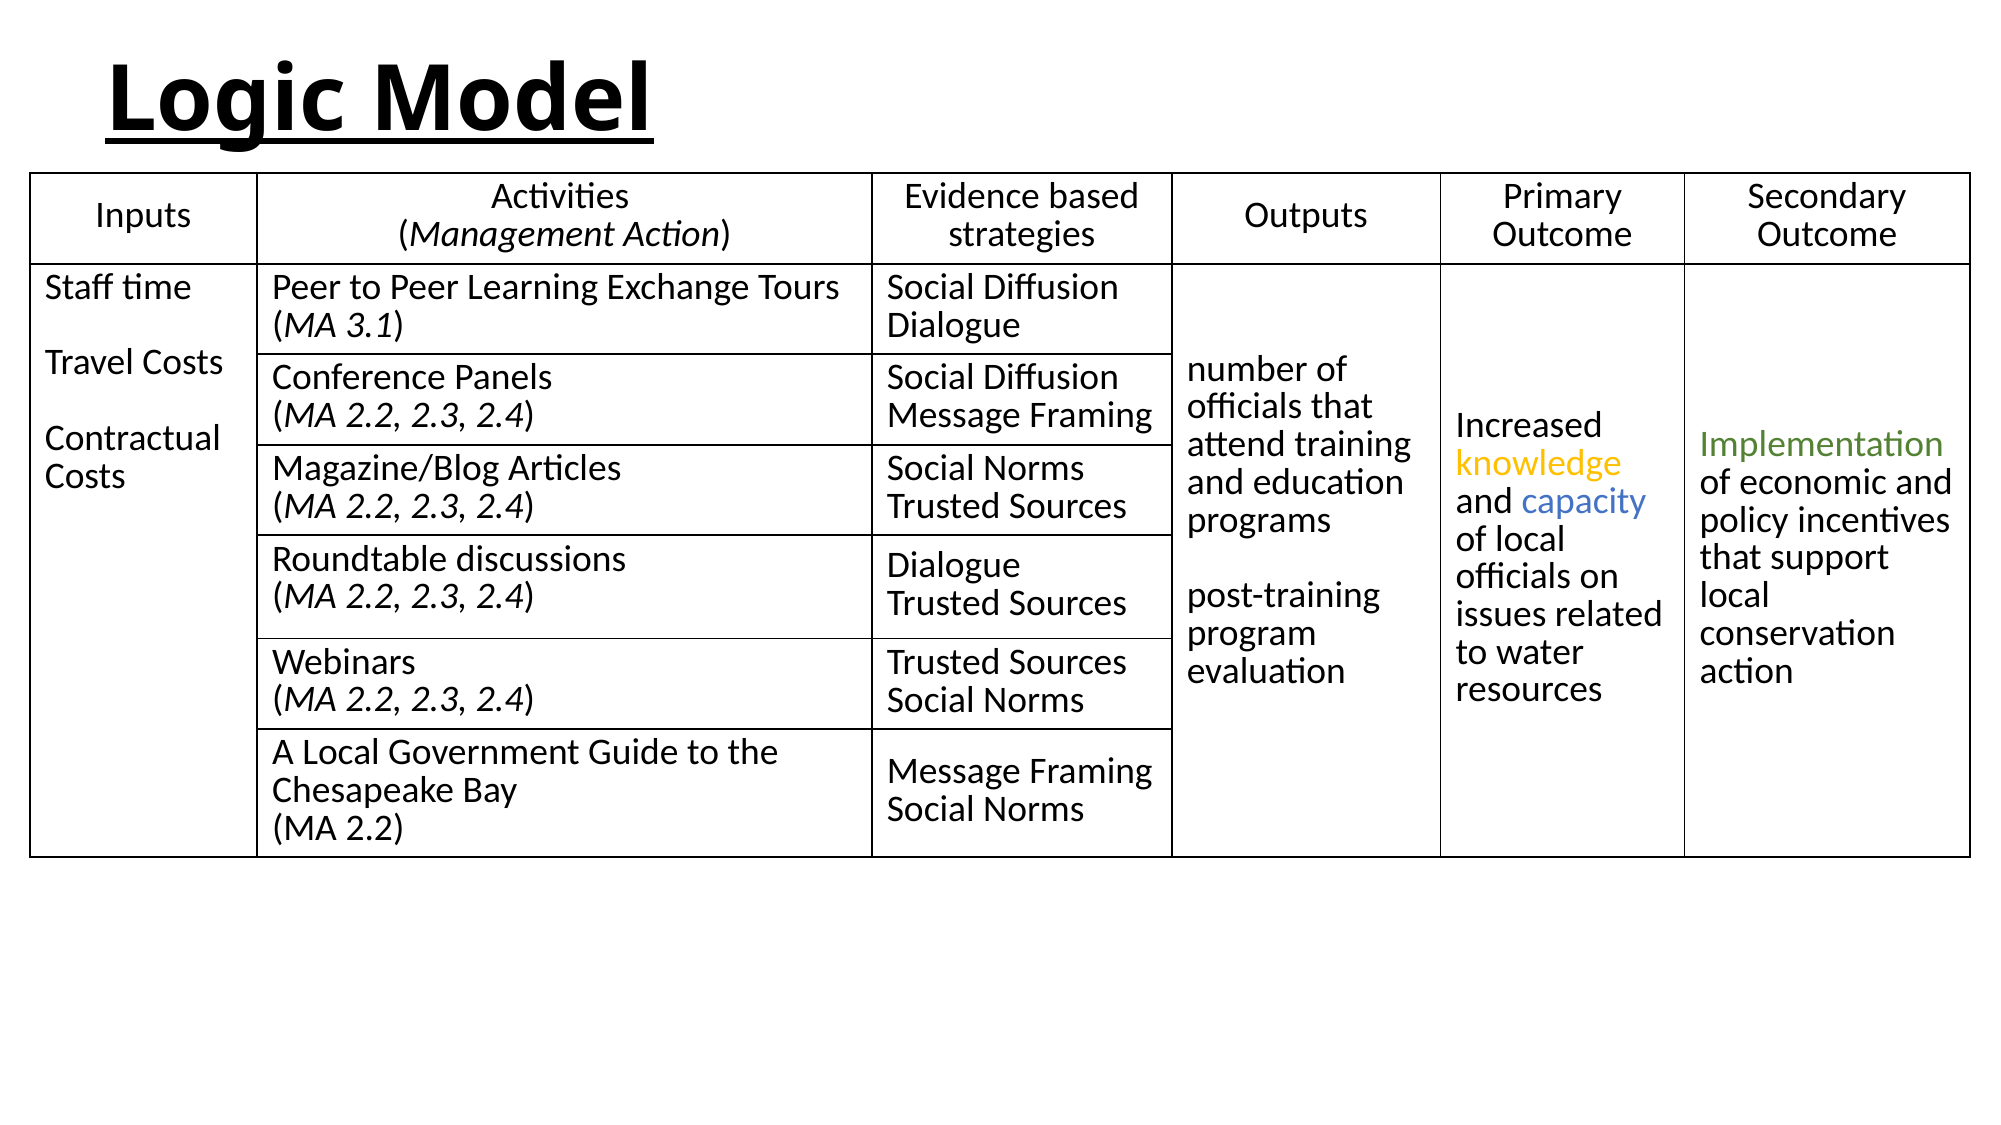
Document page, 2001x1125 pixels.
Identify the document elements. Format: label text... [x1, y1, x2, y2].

table_cell Magazine/Blog Articles (MA 2.2, 2.3, 2.4) [258, 446, 871, 534]
table_header Inputs [31, 174, 256, 263]
table_cell Social Norms Trusted Sources [873, 446, 1171, 534]
table_cell Trusted Sources Social Norms [873, 639, 1171, 728]
table_cell Implementation of economic and policy incentives that support local conservation action [1685, 265, 1969, 856]
table_cell Increased knowledge and capacity of local officials on issues related to water resources [1441, 265, 1684, 856]
table_header Outputs [1173, 174, 1440, 263]
table_cell A Local Government Guide to the Chesapeake Bay (MA 2.2) [258, 730, 871, 856]
table_header Activities (Management Action) [258, 174, 871, 263]
table_cell Social Diffusion Message Framing [873, 355, 1171, 444]
table_header Evidence based strategies [873, 174, 1171, 263]
table_cell Social Diffusion Dialogue [873, 265, 1171, 353]
table_cell Staff time Travel Costs Contractual Costs [31, 265, 256, 856]
table_header Secondary Outcome [1685, 174, 1969, 263]
table_cell number of officials that attend training and education programs post-training program evaluation [1173, 265, 1440, 856]
table_header Primary Outcome [1441, 174, 1684, 263]
table_cell Dialogue Trusted Sources [873, 536, 1171, 638]
table_cell Roundtable discussions (MA 2.2, 2.3, 2.4) [258, 536, 871, 638]
table_cell Webinars (MA 2.2, 2.3, 2.4) [258, 639, 871, 728]
table_cell Peer to Peer Learning Exchange Tours (MA 3.1) [258, 265, 871, 353]
table_cell Conference Panels (MA 2.2, 2.3, 2.4) [258, 355, 871, 444]
title Logic Model [90, 21, 1816, 172]
table_cell Message Framing Social Norms [873, 730, 1171, 856]
